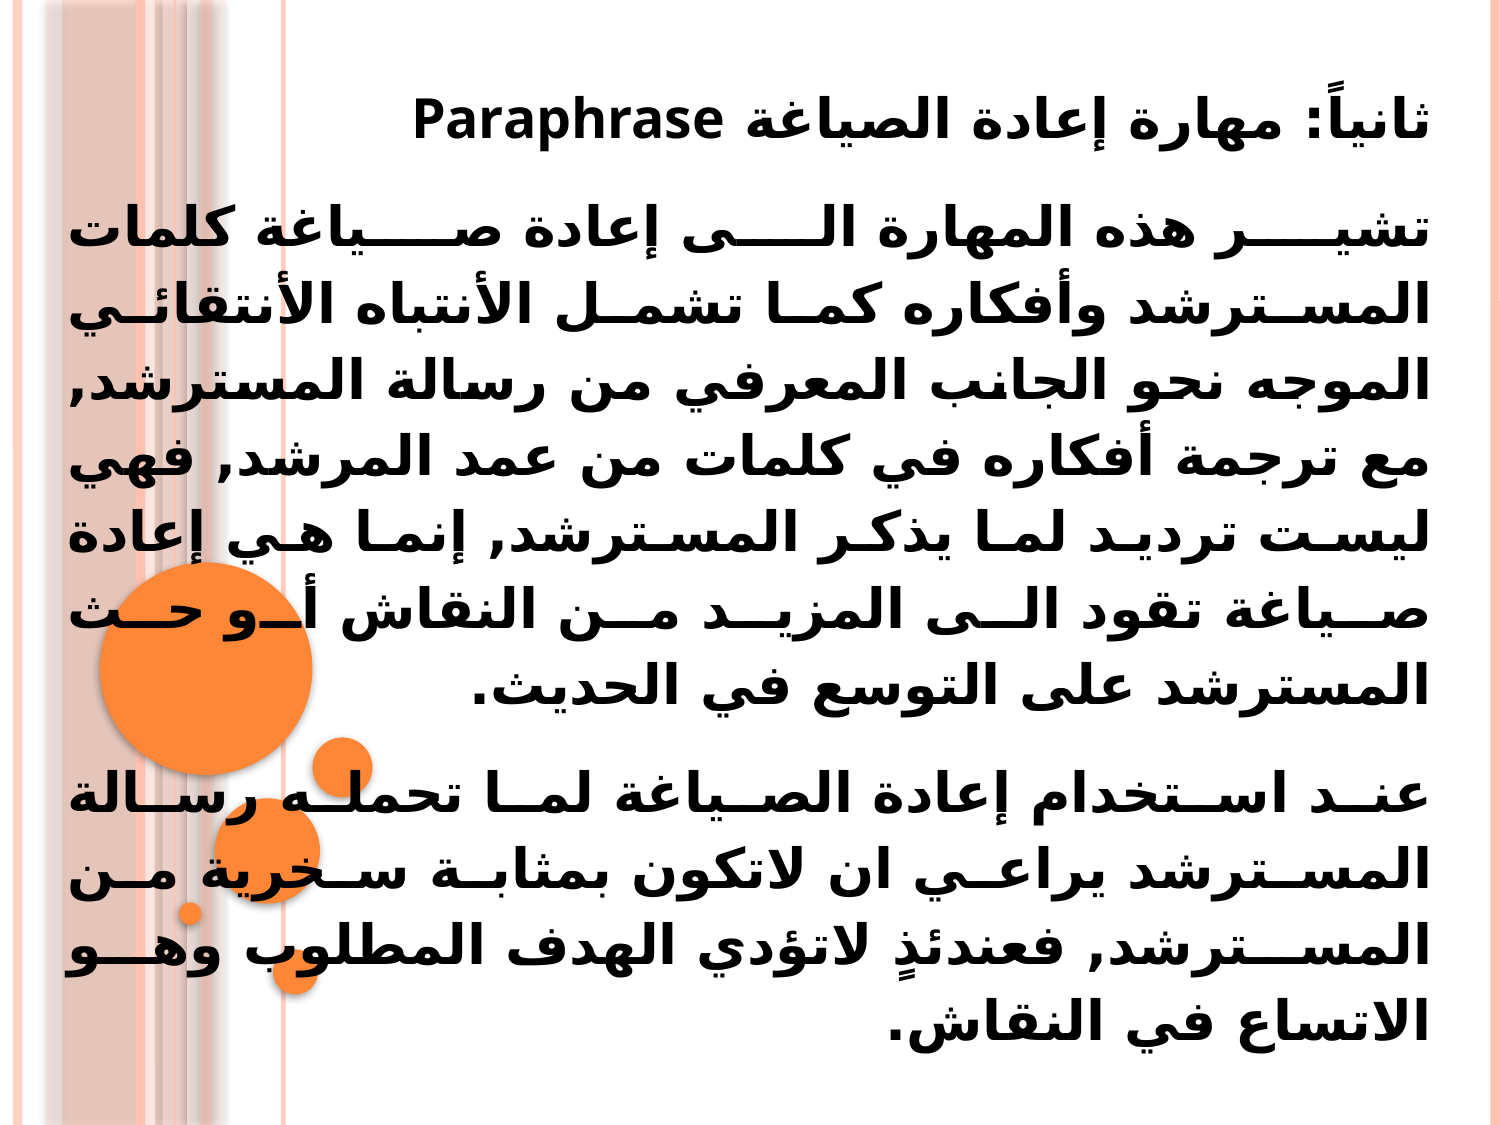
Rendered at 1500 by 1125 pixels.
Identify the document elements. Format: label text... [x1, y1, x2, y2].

subtitle ثانياً: مهارة إعادة الصياغة Paraphrase تشير هذه المهارة الى إعادة صياغة كلمات المسترشد وأفكاره كما تشمل الأنتباه الأنتقائي الموجه نحو الجانب المعرفي من رسالة المسترشد, مع ترجمة أفكاره في كلمات من عمد المرشد, فهي ليست ترديد لما يذكر المسترشد, إنما هي إعادة صياغة تقود الى المزيد من النقاش أو حث المسترشد على التوسع في الحديث. عند استخدام إعادة الصياغة لما تحمله رسالة المسترشد يراعي ان لاتكون بمثابة سخرية من المسترشد, فعندئذٍ لاتؤدي الهدف المطلوب وهو الاتساع في النقاش. [53, 66, 1447, 1071]
